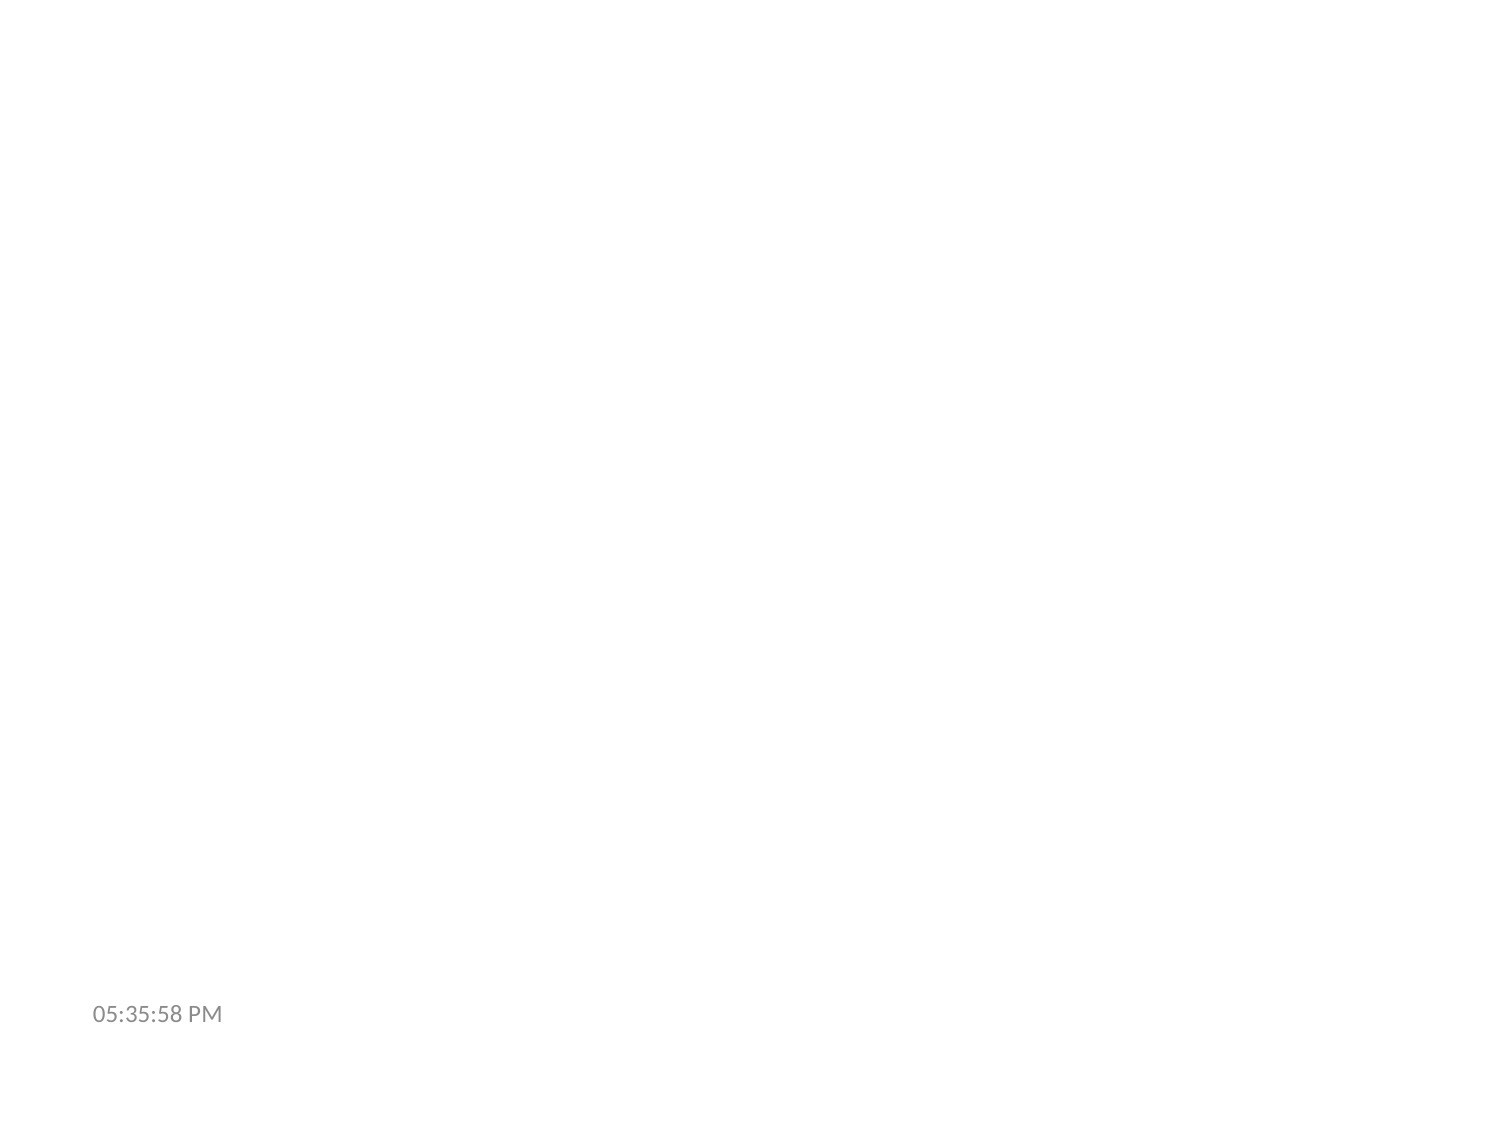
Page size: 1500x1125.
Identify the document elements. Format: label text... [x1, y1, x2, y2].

text_box 3:35:09 PM [77, 982, 428, 1043]
